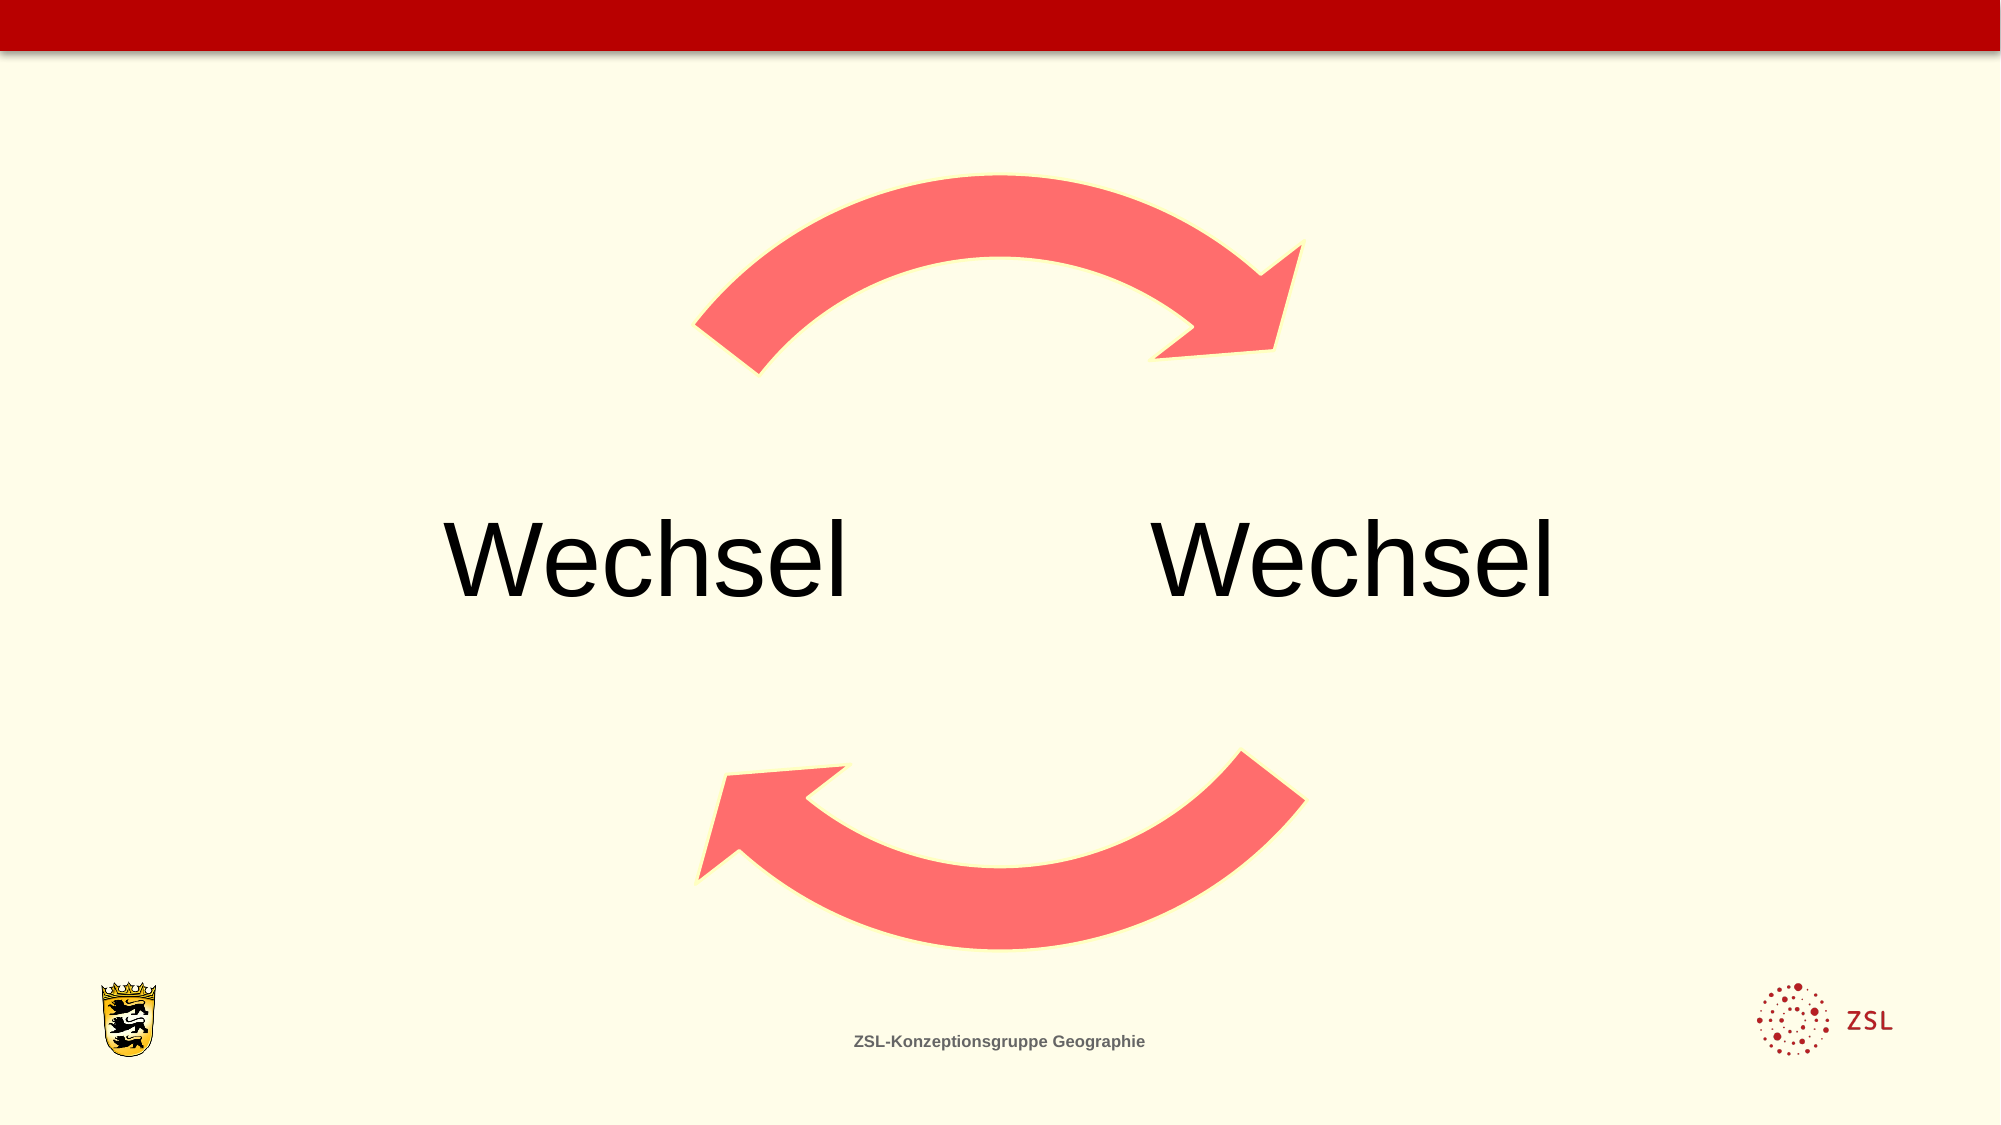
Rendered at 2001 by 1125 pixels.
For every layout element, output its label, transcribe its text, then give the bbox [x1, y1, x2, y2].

picture [99, 979, 158, 1059]
footer ZSL-Konzeptionsgruppe Geographie [704, 1023, 1296, 1083]
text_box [332, 117, 1667, 1008]
